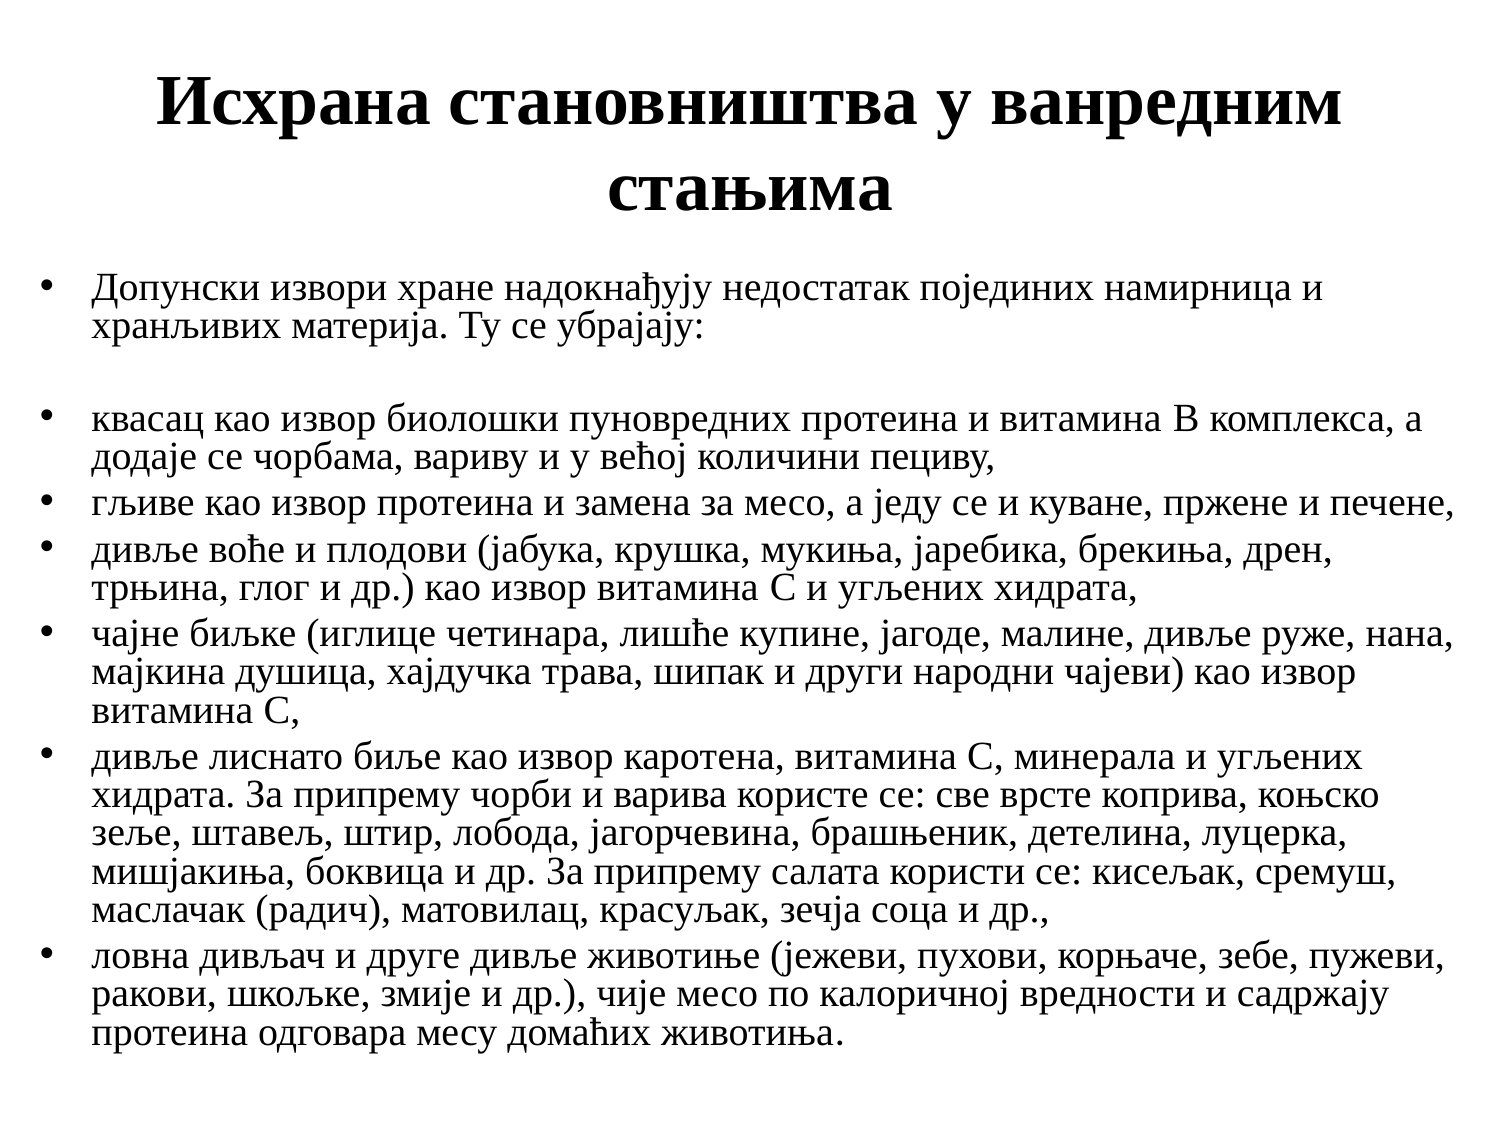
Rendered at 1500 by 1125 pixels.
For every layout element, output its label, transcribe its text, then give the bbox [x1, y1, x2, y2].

list Допунски извори хране надокнађују недостатак појединих намирница и хранљивих материја. Ту се убрајају: квасац као извор биолошки пуновредних протеина и витамина B комплекса, а додаје се чорбама, вариву и у већој количини пециву, гљиве као извор протеина и замена за месо, а једу се и куване, пржене и печене, дивље воће и плодови (јабука, крушка, мукиња, јаребика, брекиња, дрен, трњина, глог и др.) као извор витамина C и угљених хидрата, чајне биљке (иглице четинара, лишће купине, јагоде, малине, дивље руже, нана, мајкина душица, хајдучка трава, шипак и други народни чајеви) као извор витамина C, дивље лиснато биље као извор каротена, витамина C, минерала и угљених хидрата. За припрему чорби и варива користе се: све врсте коприва, коњско зеље, штавељ, штир, лобода, јагорчевина, брашњеник, детелина, луцерка, мишјакиња, боквица и др. За припрему салата користи се: кисељак, сремуш, маслачак (радич), матовилац, красуљак, зечја соца и др., ловна дивљач и друге дивље животиње (јежеви, пухови, корњаче, зебе, пужеви, ракови, шкољке, змије и др.), чије месо по калоричној вредности и садржају протеина одговара месу домаћих животиња. [24, 262, 1475, 1088]
title Исхрана становништва у ванредним стањима [75, 45, 1425, 233]
